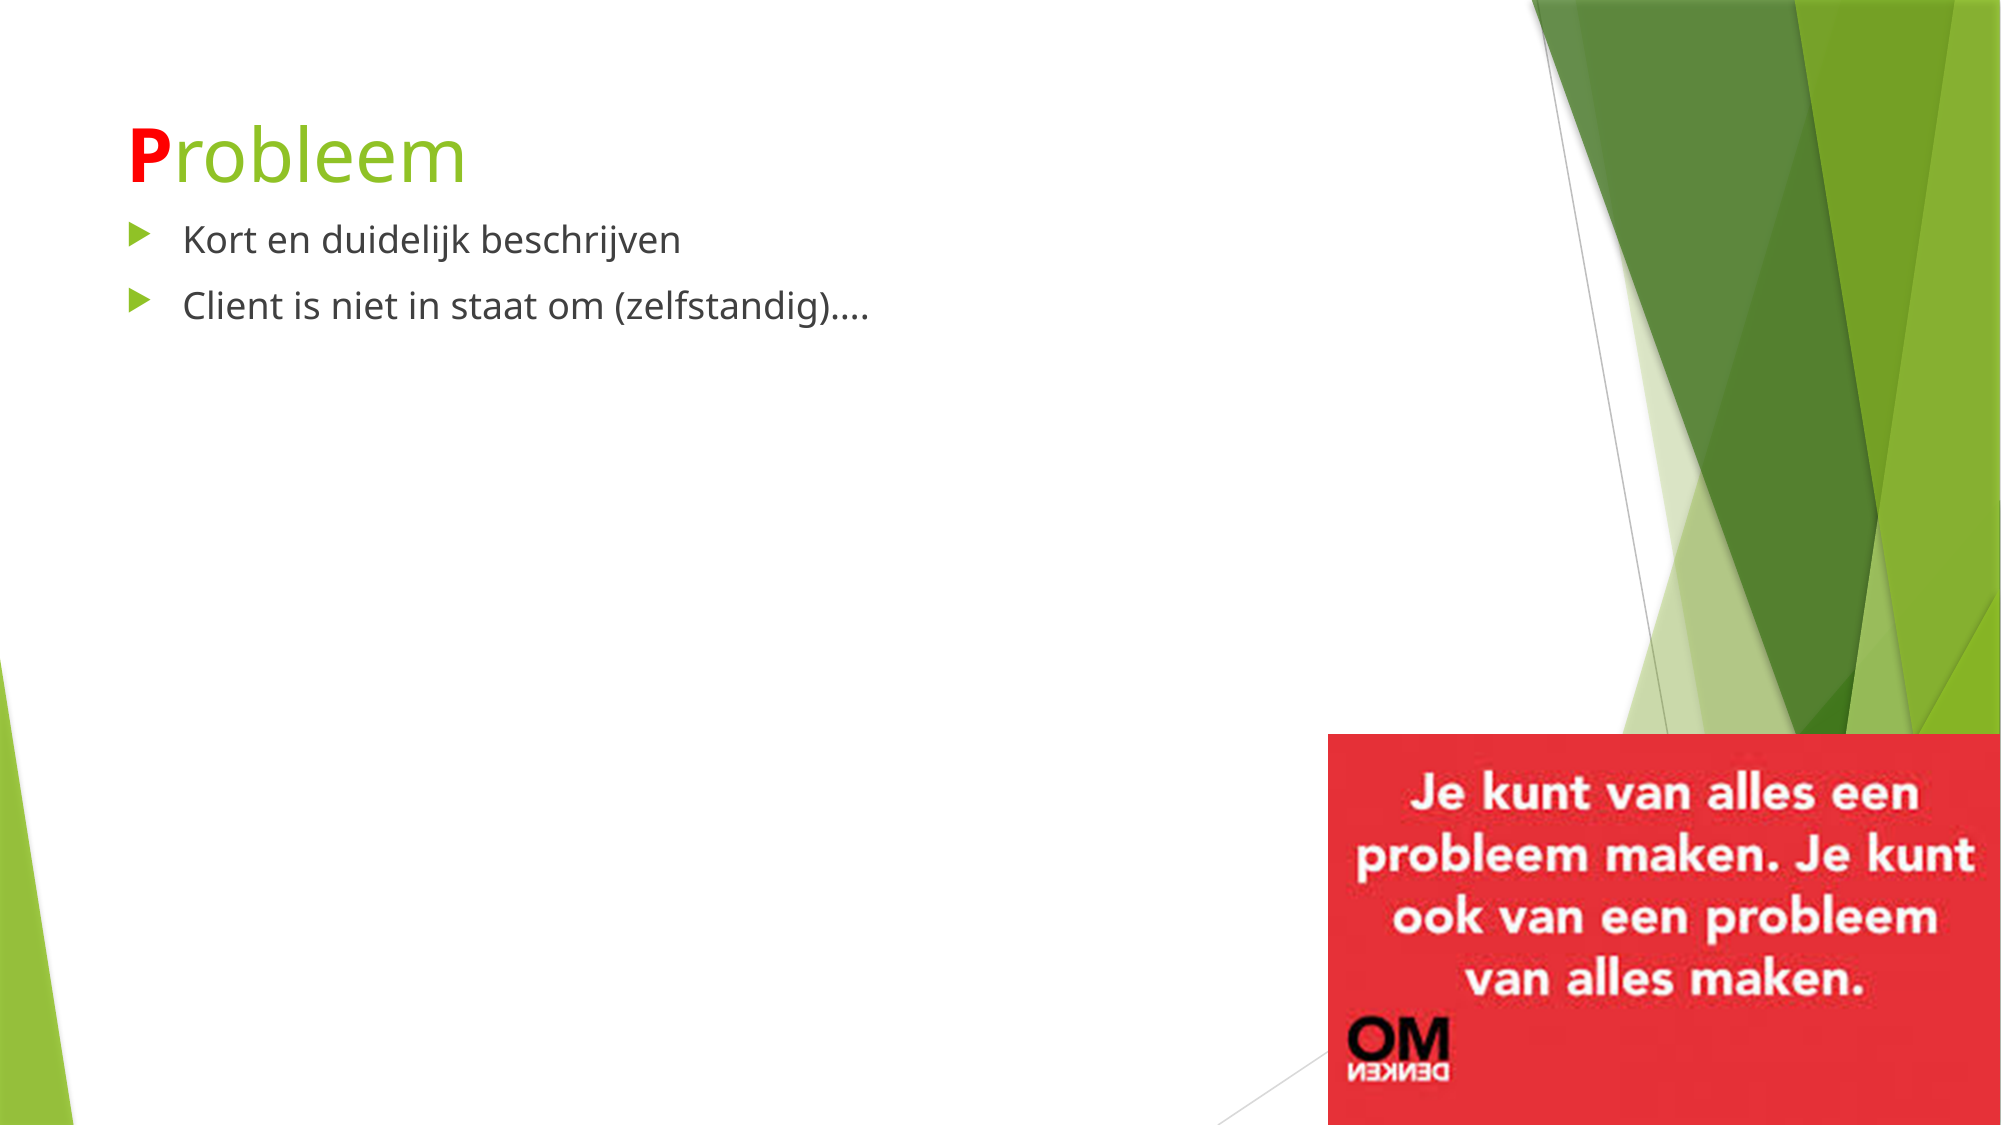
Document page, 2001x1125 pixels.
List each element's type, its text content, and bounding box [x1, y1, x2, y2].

list Kort en duidelijk beschrijven Client is niet in staat om (zelfstandig)…. [111, 208, 1522, 845]
title Probleem [111, 99, 1522, 208]
picture [1328, 734, 2000, 1125]
